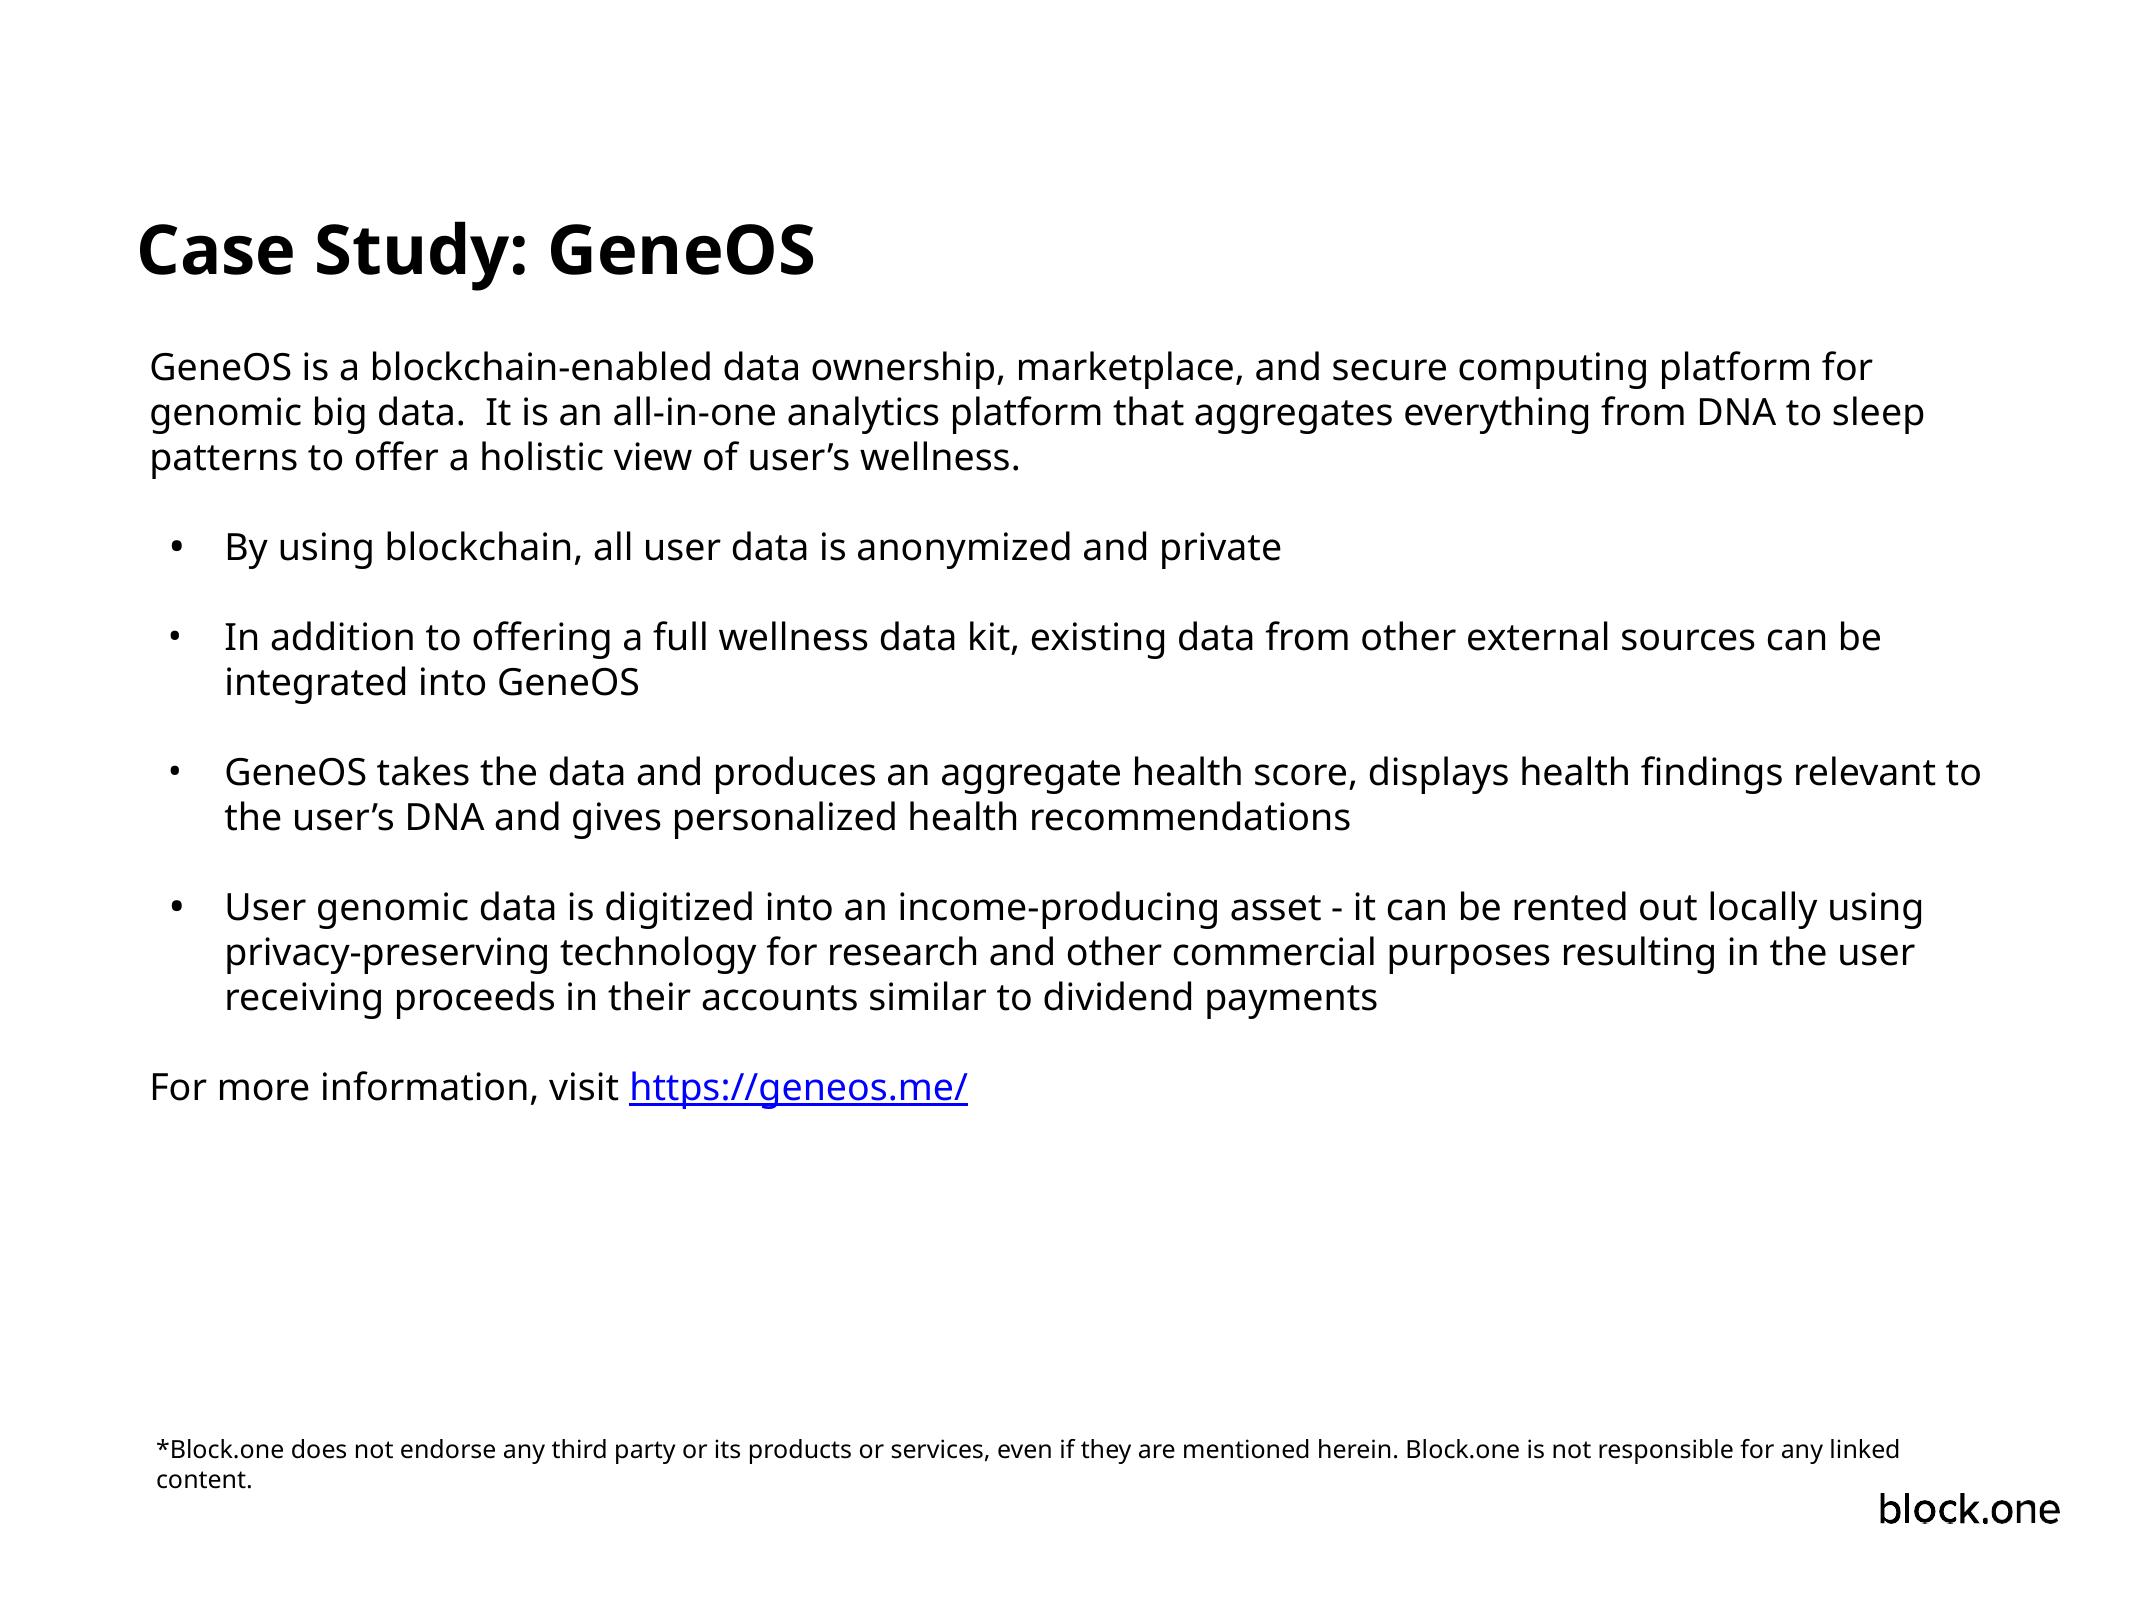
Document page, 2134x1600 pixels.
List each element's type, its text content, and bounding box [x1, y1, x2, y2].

text_box GeneOS is a blockchain-enabled data ownership, marketplace, and secure computing platform for genomic big data. It is an all-in-one analytics platform that aggregates everything from DNA to sleep patterns to offer a holistic view of user’s wellness. By using blockchain, all user data is anonymized and private In addition to offering a full wellness data kit, existing data from other external sources can be integrated into GeneOS GeneOS takes the data and produces an aggregate health score, displays health findings relevant to the user’s DNA and gives personalized health recommendations User genomic data is digitized into an income-producing asset - it can be rented out locally using privacy-preserving technology for research and other commercial purposes resulting in the user receiving proceeds in their accounts similar to dividend payments For more information, visit https://geneos.me/ [140, 334, 2016, 1388]
text_box *Block.one does not endorse any third party or its products or services, even if they are mentioned herein. Block.one is not responsible for any linked content. [140, 1388, 2016, 1486]
picture [1880, 1493, 1901, 1524]
text_box [2016, 1500, 2036, 1523]
text_box [1991, 1500, 2013, 1524]
text_box [2039, 1500, 2060, 1524]
text_box Case Study: GeneOS [121, 190, 991, 288]
text_box [1914, 1500, 1957, 1524]
text_box [1960, 1493, 1988, 1524]
